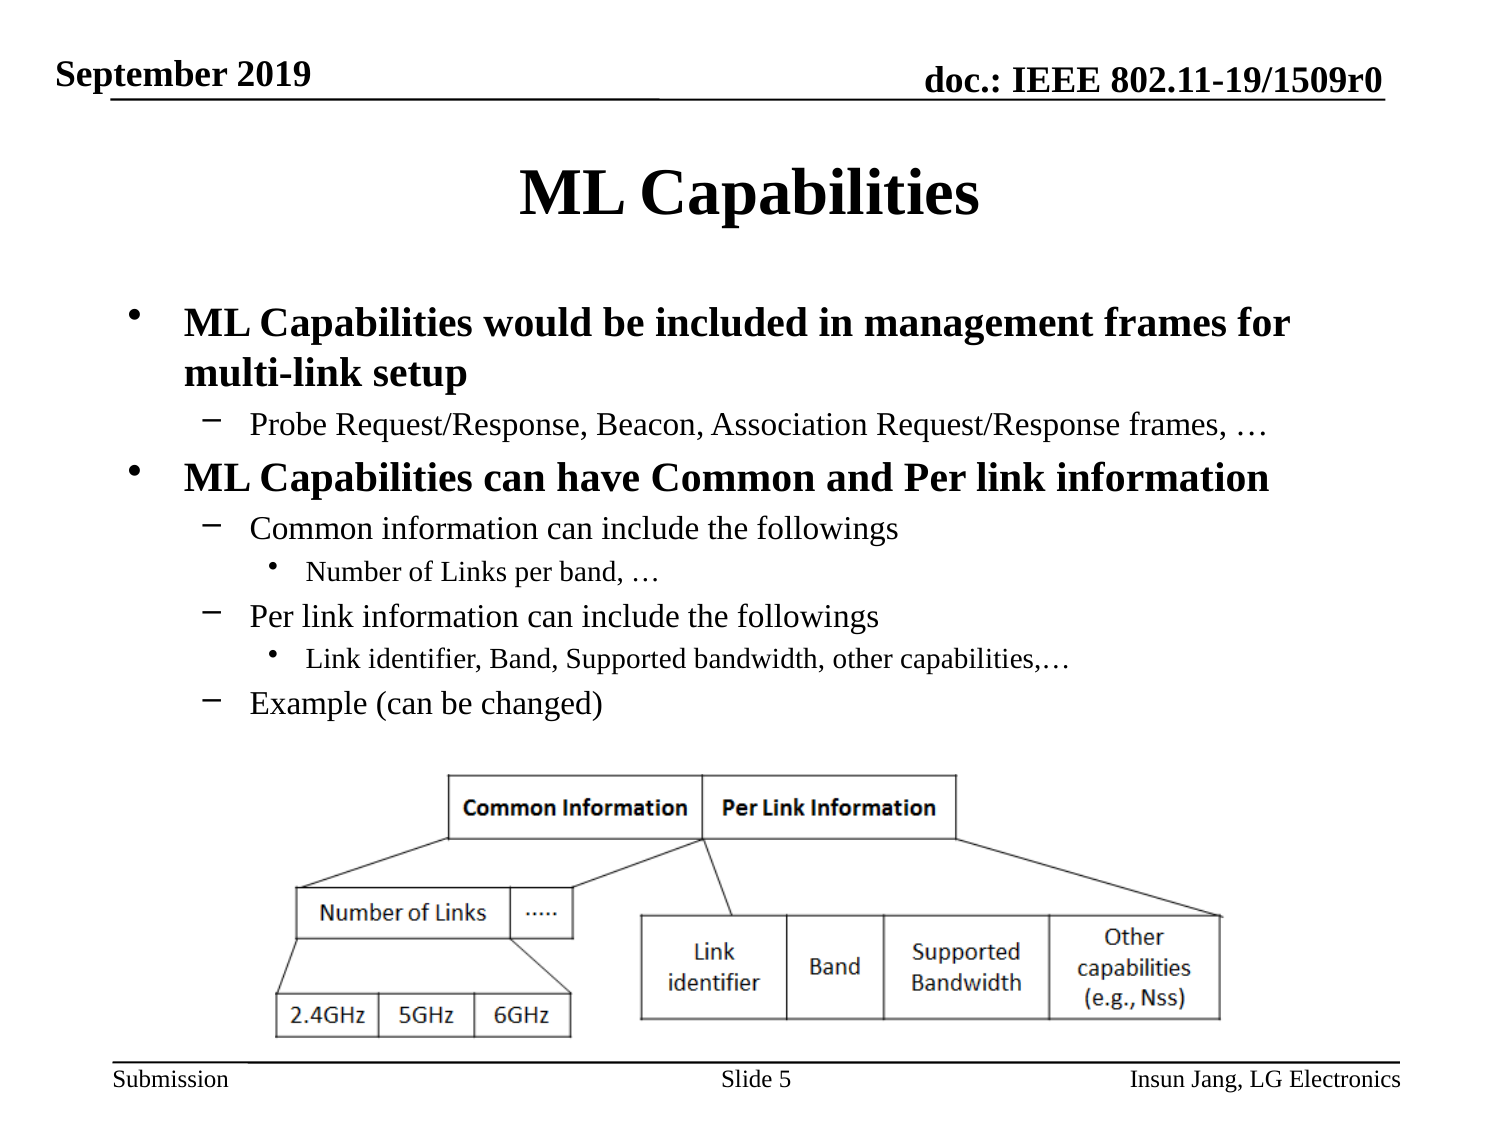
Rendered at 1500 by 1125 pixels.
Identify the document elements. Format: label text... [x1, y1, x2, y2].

footer Insun Jang, LG Electronics [1125, 1061, 1402, 1093]
list ML Capabilities would be included in management frames for multi-link setup Probe Request/Response, Beacon, Association Request/Response frames, … ML Capabilities can have Common and Per link information Common information can include the followings Number of Links per band, … Per link information can include the followings Link identifier, Band, Supported bandwidth, other capabilities,… Example (can be changed) [112, 287, 1388, 725]
slide_number Slide 5 [712, 1061, 800, 1093]
picture [275, 774, 1225, 1046]
title ML Capabilities [112, 112, 1388, 263]
